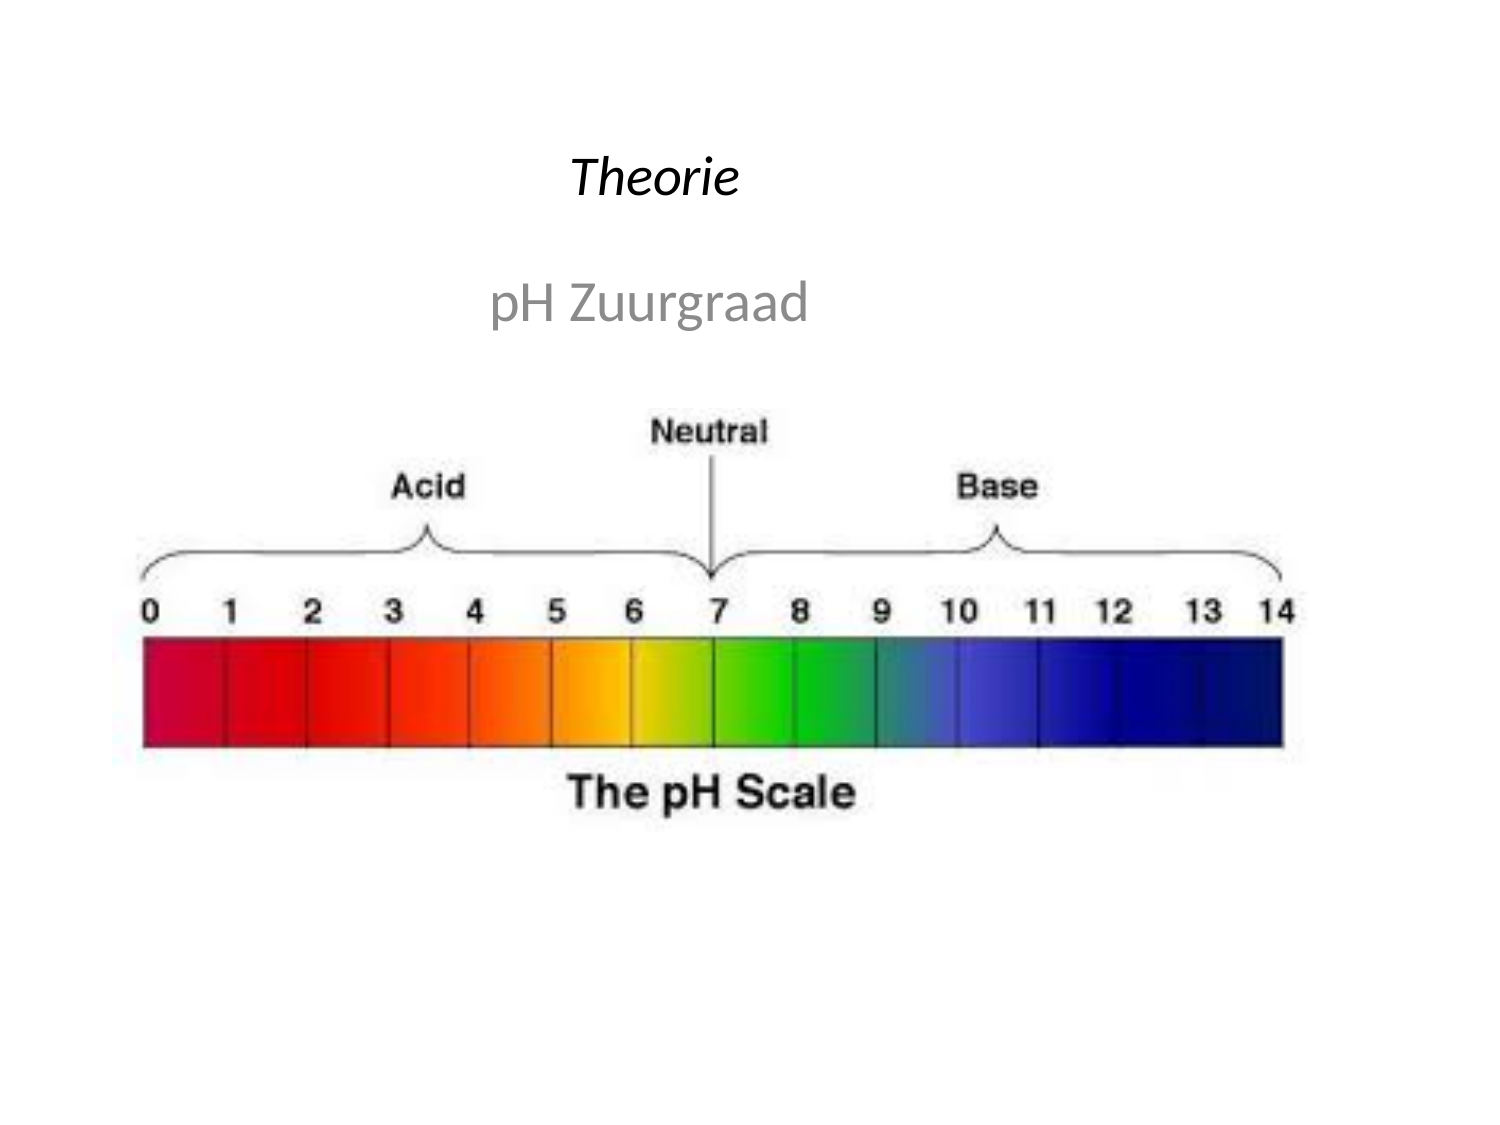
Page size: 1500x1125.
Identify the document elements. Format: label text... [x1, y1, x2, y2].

title Theorie [112, 101, 1199, 244]
picture [111, 408, 1321, 832]
subtitle pH Zuurgraad [64, 255, 1235, 882]
